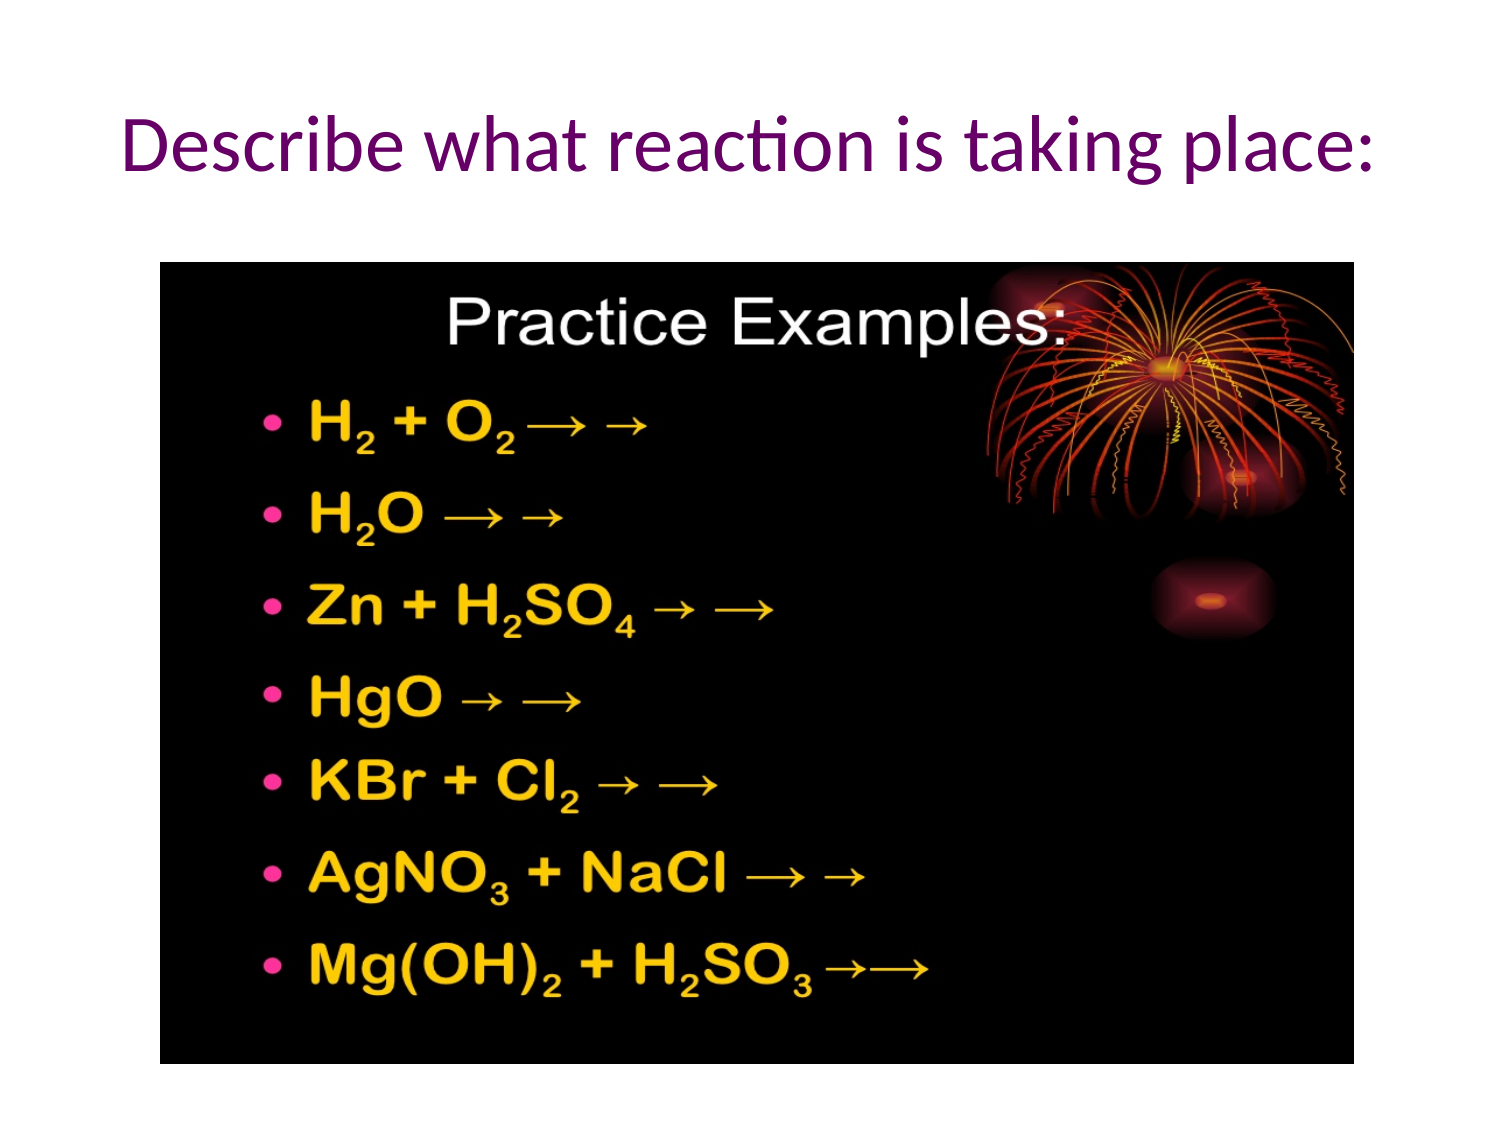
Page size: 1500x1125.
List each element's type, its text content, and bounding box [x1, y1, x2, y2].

title Describe what reaction is taking place: [75, 45, 1425, 233]
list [2, 262, 1500, 1065]
